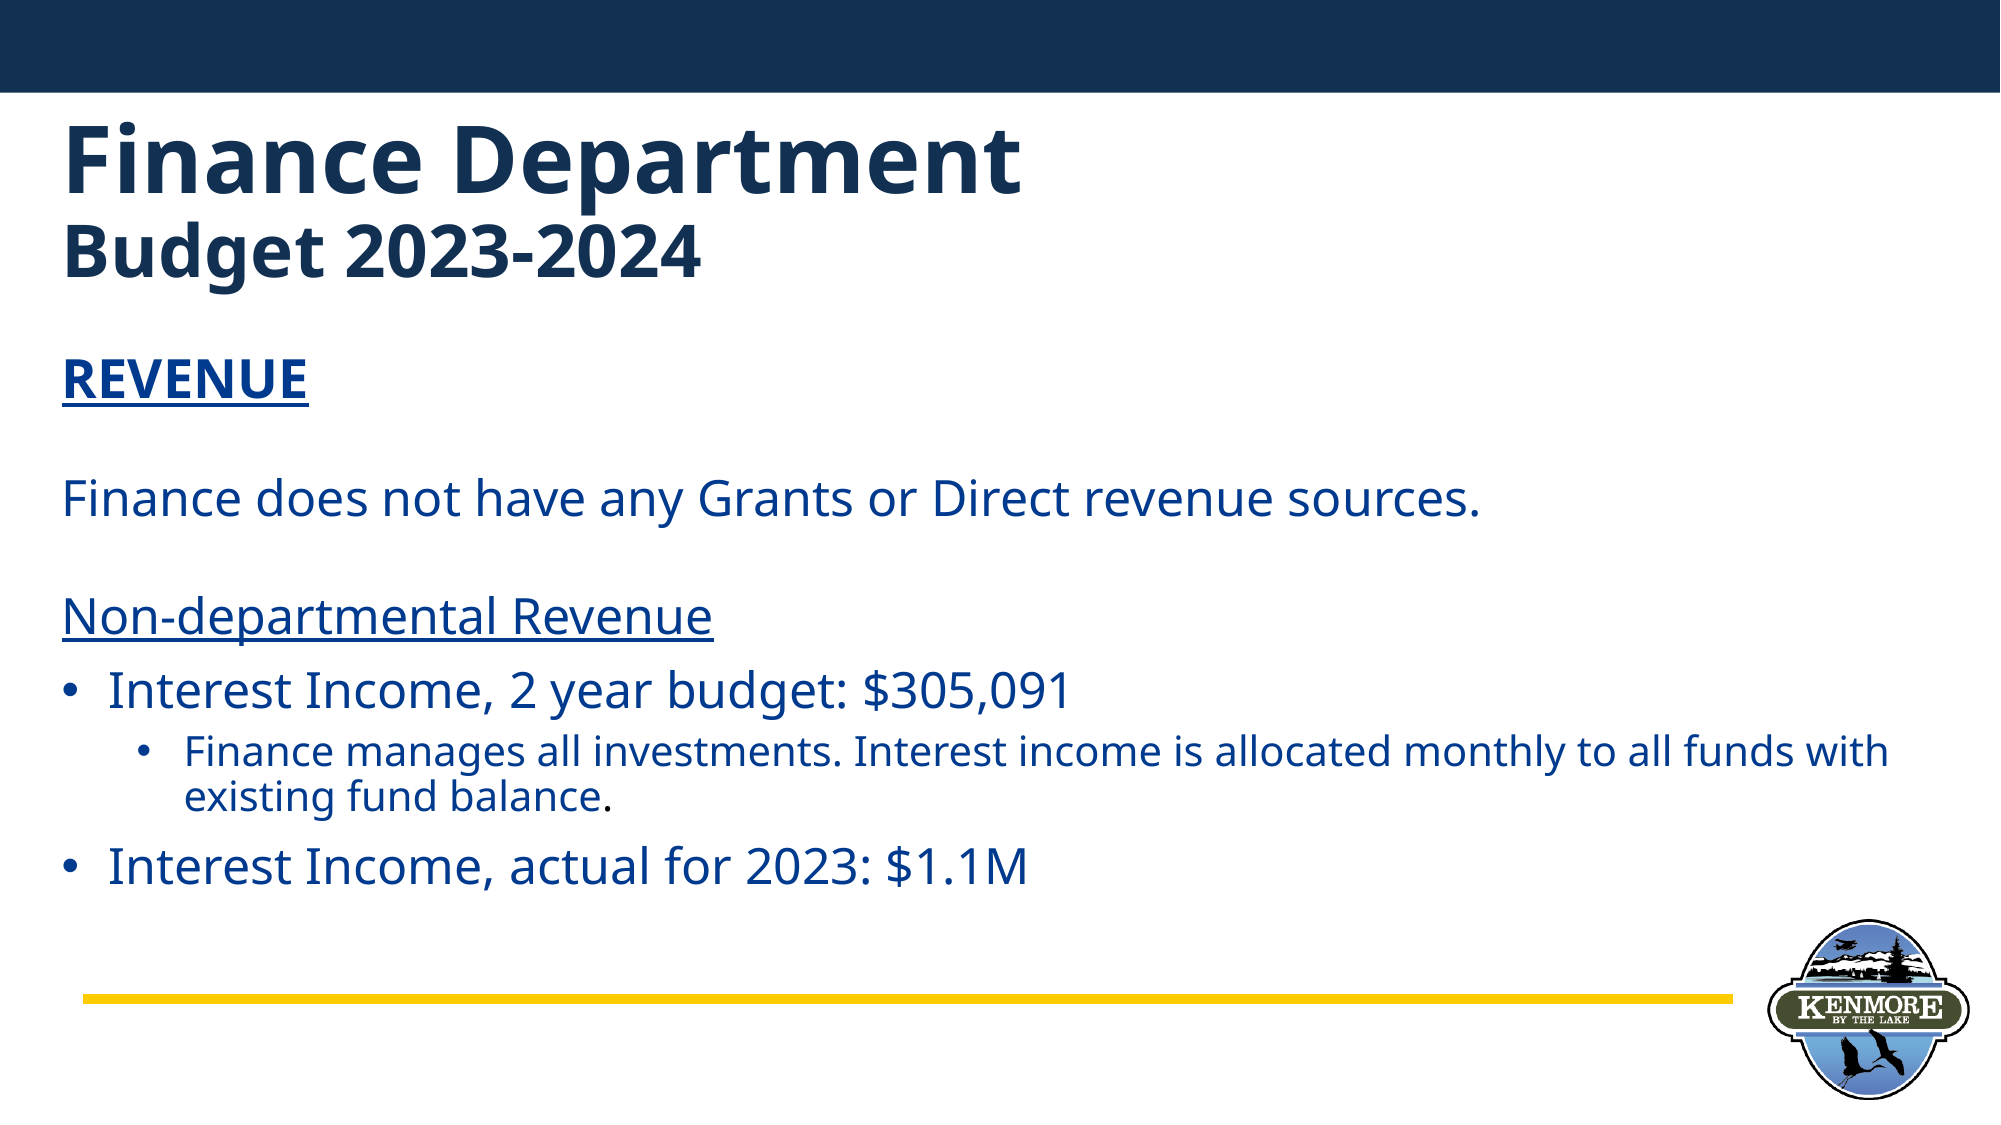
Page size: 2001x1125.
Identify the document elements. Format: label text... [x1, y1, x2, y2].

picture [1767, 919, 1970, 1100]
slide_number 4 [1412, 1042, 1863, 1103]
text_box [0, 0, 2000, 94]
title Finance Department Budget 2023-2024 [46, 94, 1940, 301]
subtitle REVENUE Finance does not have any Grants or Direct revenue sources. Non-departmental Revenue Interest Income, 2 year budget: $305,091 Finance manages all investments. Interest income is allocated monthly to all funds with existing fund balance. Interest Income, actual for 2023: $1.1M [46, 344, 1956, 953]
